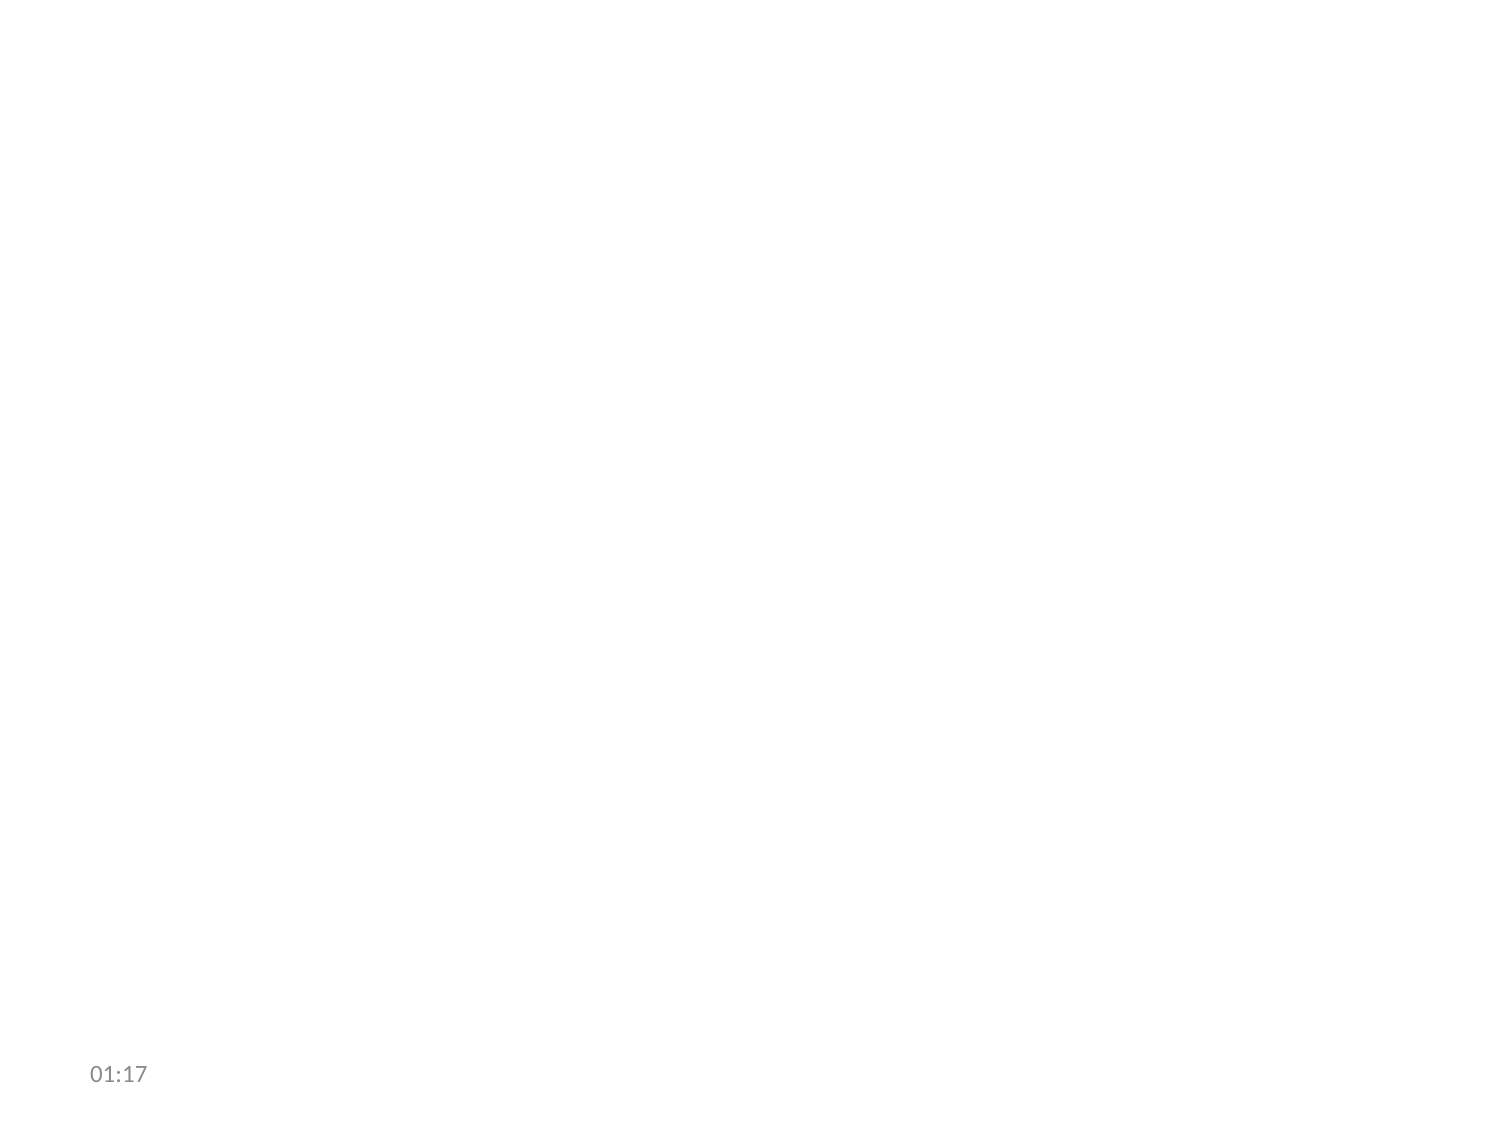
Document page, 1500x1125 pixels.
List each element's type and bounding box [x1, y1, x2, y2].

slide_number [75, 1042, 425, 1103]
